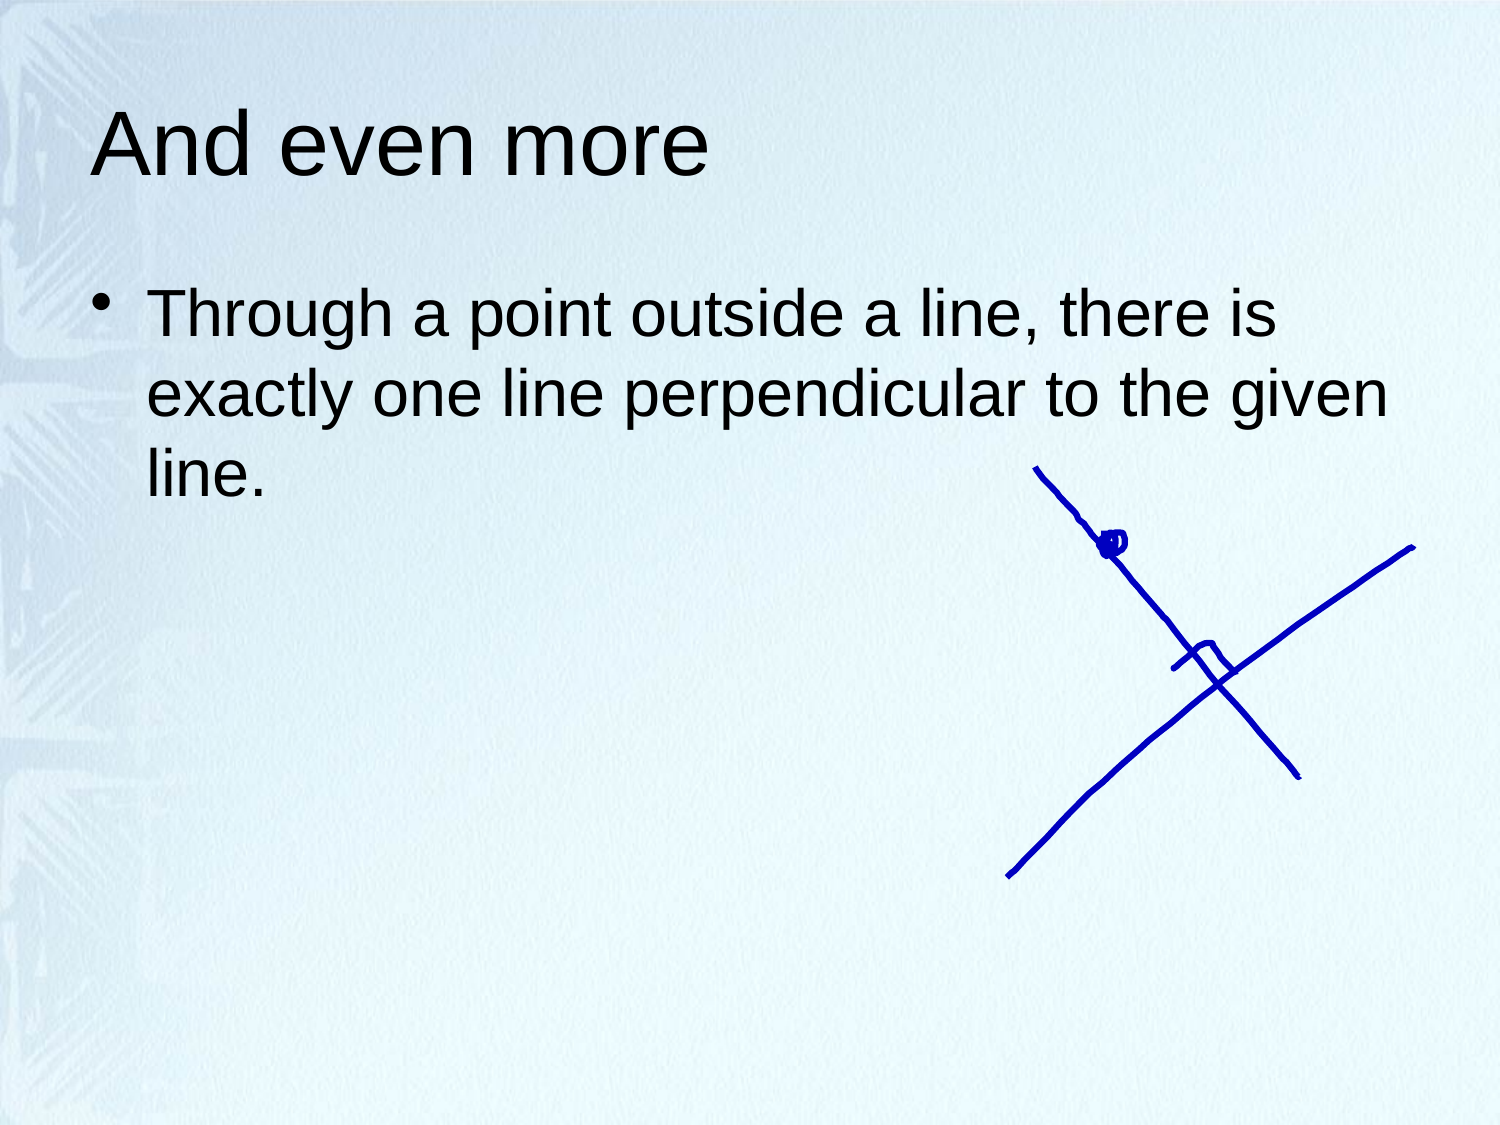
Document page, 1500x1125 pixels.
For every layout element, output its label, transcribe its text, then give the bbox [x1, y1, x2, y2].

text_box [1098, 544, 1109, 557]
text_box [1206, 672, 1300, 778]
list Through a point outside a line, there is exactly one line perpendicular to the given line. [74, 262, 1426, 1006]
text_box [1006, 684, 1228, 878]
title And even more [74, 44, 1426, 233]
text_box [1172, 642, 1237, 676]
picture [0, 0, 1500, 1125]
text_box [1219, 545, 1415, 695]
text_box [1034, 466, 1192, 652]
text_box [1100, 530, 1126, 555]
